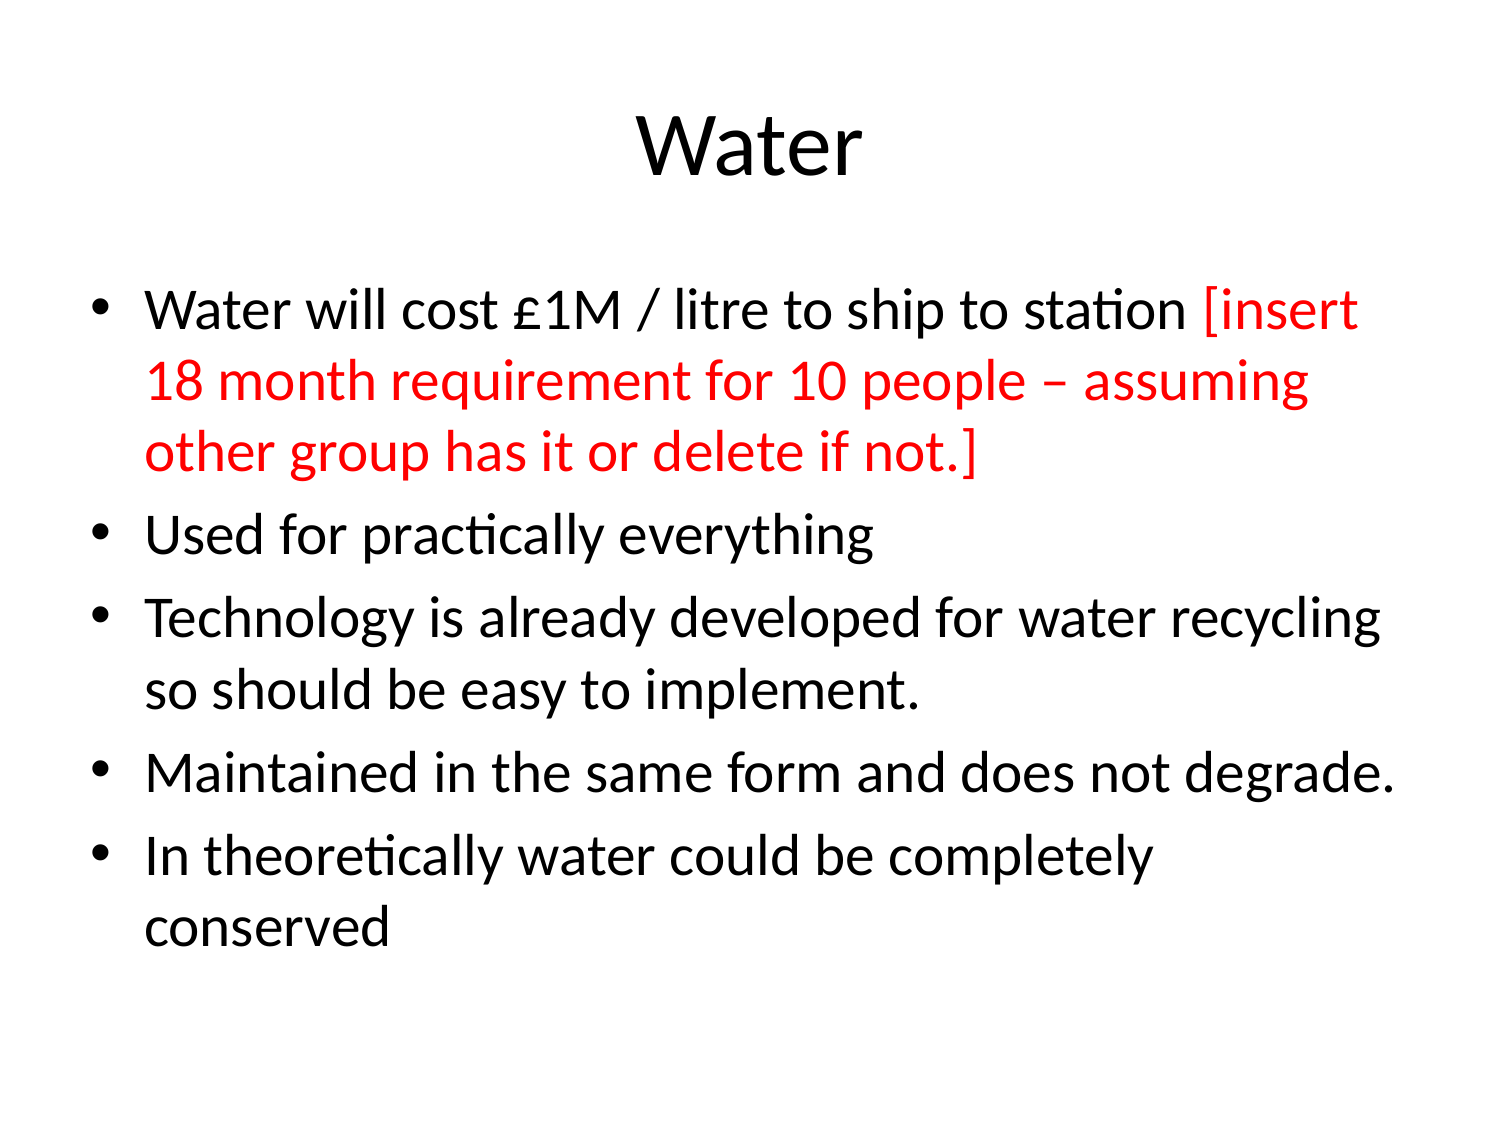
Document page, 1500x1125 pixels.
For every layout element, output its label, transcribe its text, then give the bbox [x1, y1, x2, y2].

title Water [75, 45, 1425, 233]
list Water will cost £1M / litre to ship to station [insert 18 month requirement for 10 people – assuming other group has it or delete if not.] Used for practically everything Technology is already developed for water recycling so should be easy to implement. Maintained in the same form and does not degrade. In theoretically water could be completely conserved [75, 262, 1425, 1005]
